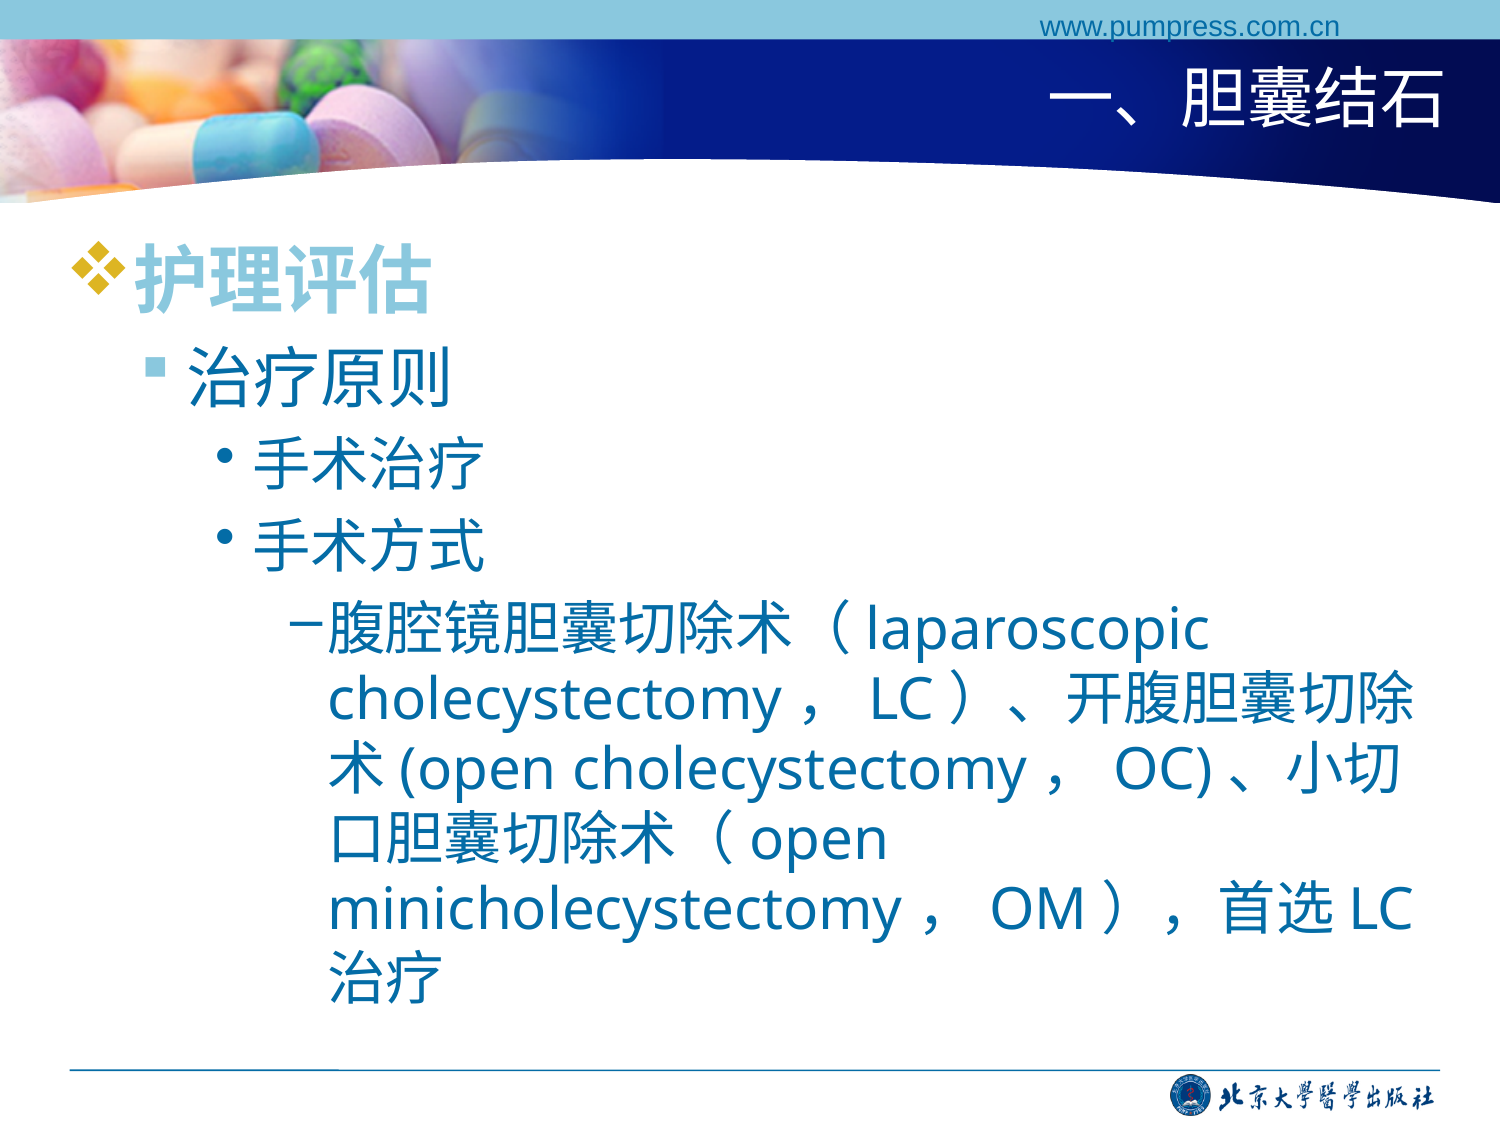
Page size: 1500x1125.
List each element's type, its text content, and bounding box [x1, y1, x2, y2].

picture [0, 40, 1500, 203]
title 一、胆囊结石 [137, 49, 1463, 143]
picture [1170, 1074, 1436, 1118]
list 护理评估 治疗原则 手术治疗 手术方式 腹腔镜胆囊切除术（laparoscopic cholecystectomy，LC）、开腹胆囊切除术(open cholecystectomy，OC)、小切口胆囊切除术（open minicholecystectomy，OM），首选LC治疗 [49, 224, 1463, 1026]
slide_number www.pumpress.com.cn [1025, 0, 1463, 38]
